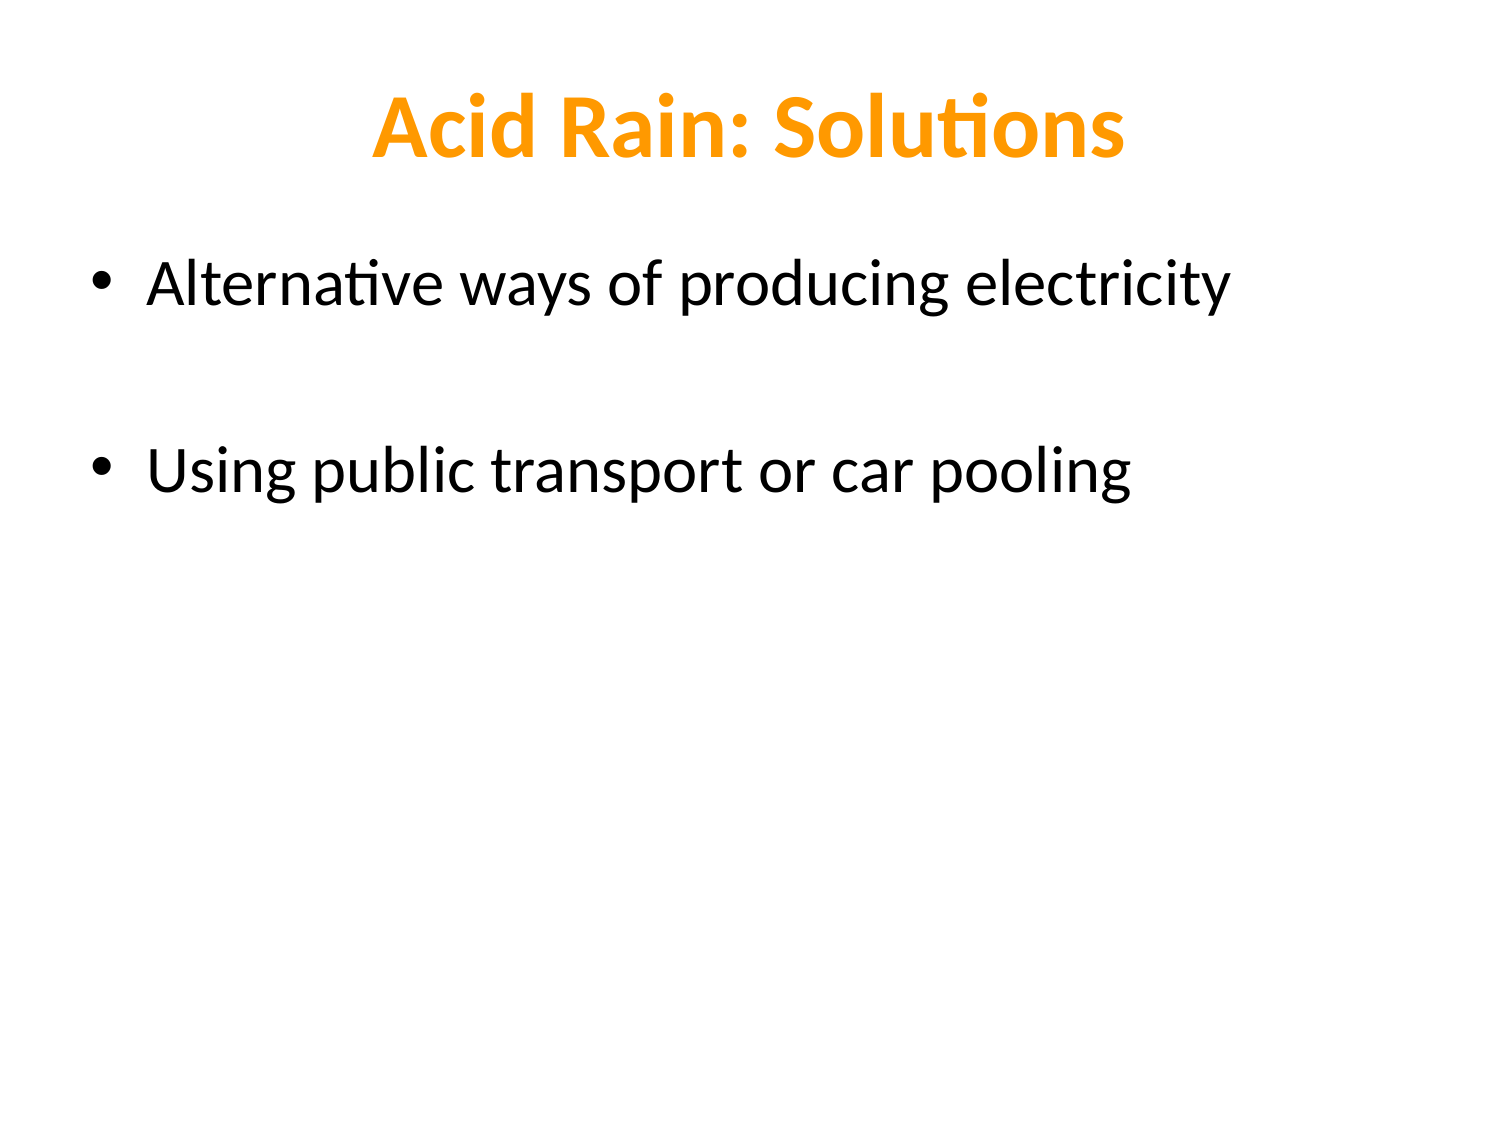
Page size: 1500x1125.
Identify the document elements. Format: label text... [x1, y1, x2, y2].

title Acid Rain: Solutions [75, 45, 1425, 197]
list Alternative ways of producing electricity Using public transport or car pooling [75, 231, 1425, 1005]
